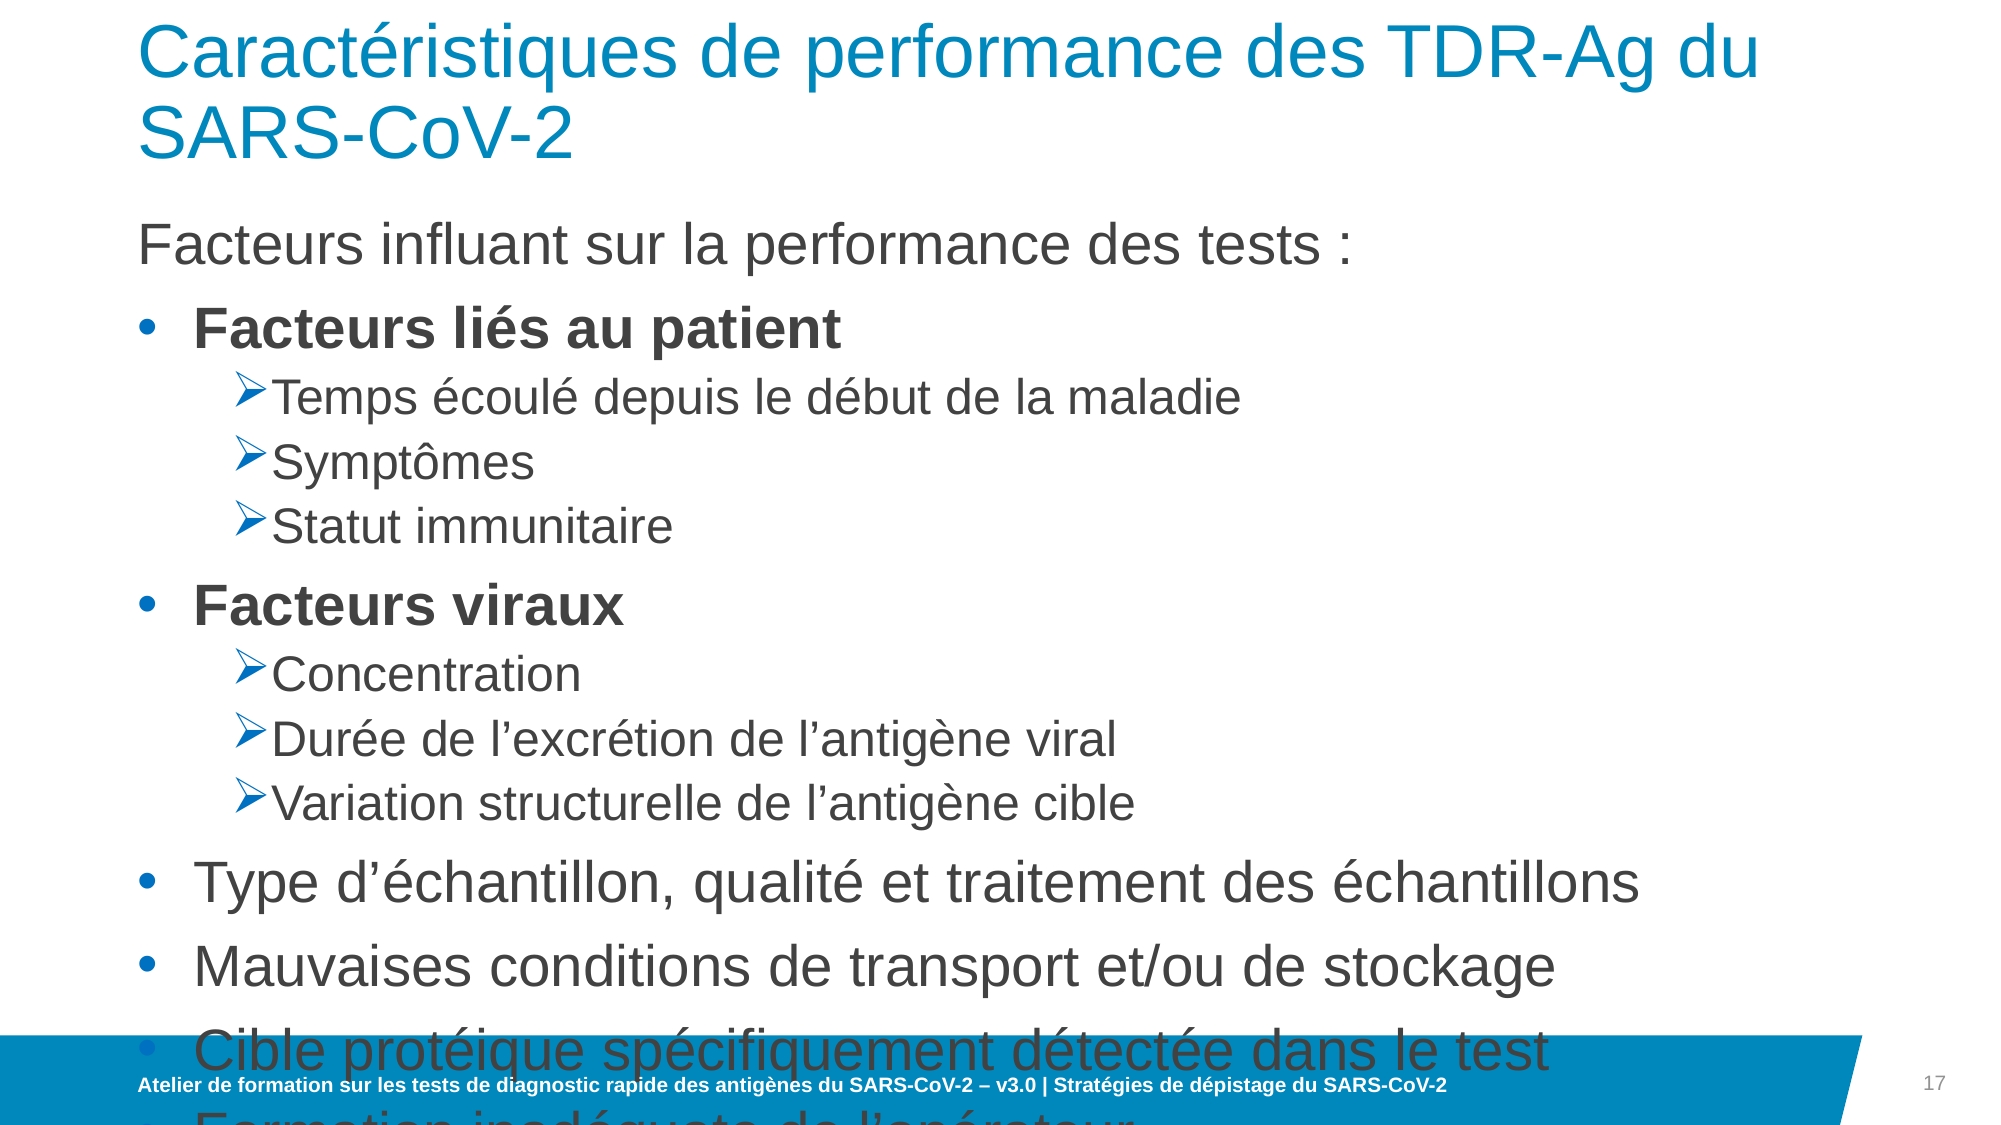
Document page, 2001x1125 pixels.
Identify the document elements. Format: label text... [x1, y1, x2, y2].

picture [980, 1035, 993, 1042]
picture [1078, 1035, 1091, 1042]
picture [429, 1035, 442, 1042]
picture [1457, 1035, 1470, 1042]
slide_number 17 [1862, 1035, 1947, 1125]
picture [1535, 1035, 1548, 1042]
title Caractéristiques de performance des TDR-Ag du SARS-CoV-2 [137, 19, 1863, 175]
picture [198, 1035, 206, 1042]
picture [1155, 1035, 1168, 1042]
list Facteurs influant sur la performance des tests : Facteurs liés au patient Temps écoulé depuis le début de la maladie Symptômes Statut immunitaire Facteurs viraux Concentration Durée de l’excrétion de l’antigène viral Variation structurelle de l’antigène cible Type d’échantillon, qualité et traitement des échantillons Mauvaises conditions de transport et/ou de stockage Cible protéique spécifiquement détectée dans le test Formation inadéquate de l’opérateur [122, 207, 1848, 963]
picture [740, 1035, 754, 1042]
footer Atelier de formation sur les tests de diagnostic rapide des antigènes du SARS-CoV-2 – v3.0 | Stratégies de dépistage du SARS-CoV-2 [137, 1042, 1558, 1125]
